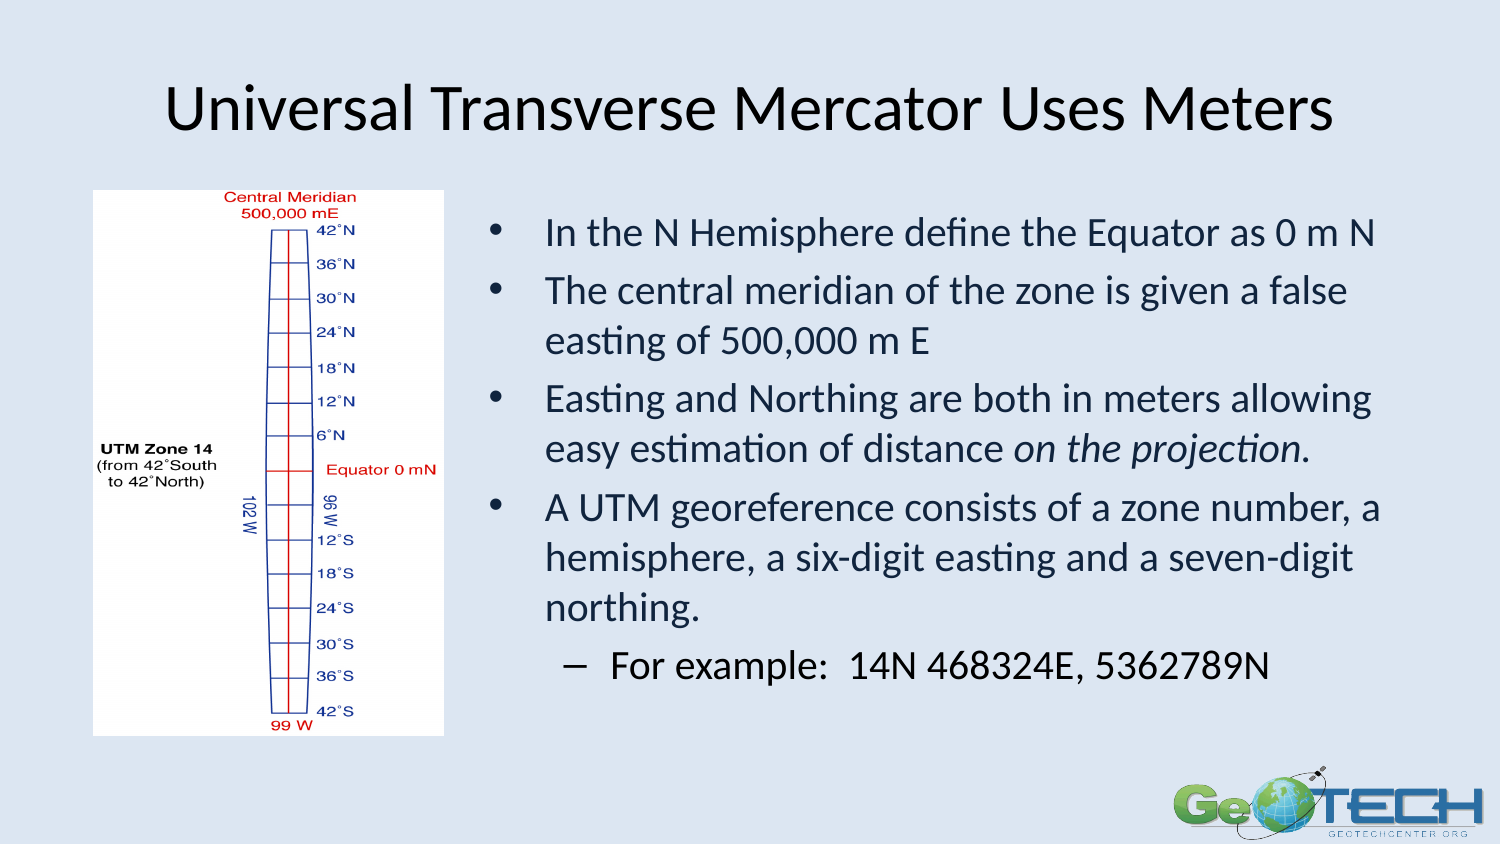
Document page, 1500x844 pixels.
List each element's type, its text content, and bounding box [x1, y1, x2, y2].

picture [1162, 762, 1497, 844]
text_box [92, 190, 444, 737]
title Universal Transverse Mercator Uses Meters [75, 33, 1425, 175]
list In the N Hemisphere define the Equator as 0 m N The central meridian of the zone is given a false easting of 500,000 m E Easting and Northing are both in meters allowing easy estimation of distance on the projection. A UTM georeference consists of a zone number, a hemisphere, a six-digit easting and a seven-digit northing. For example: 14N 468324E, 5362789N [473, 196, 1425, 755]
